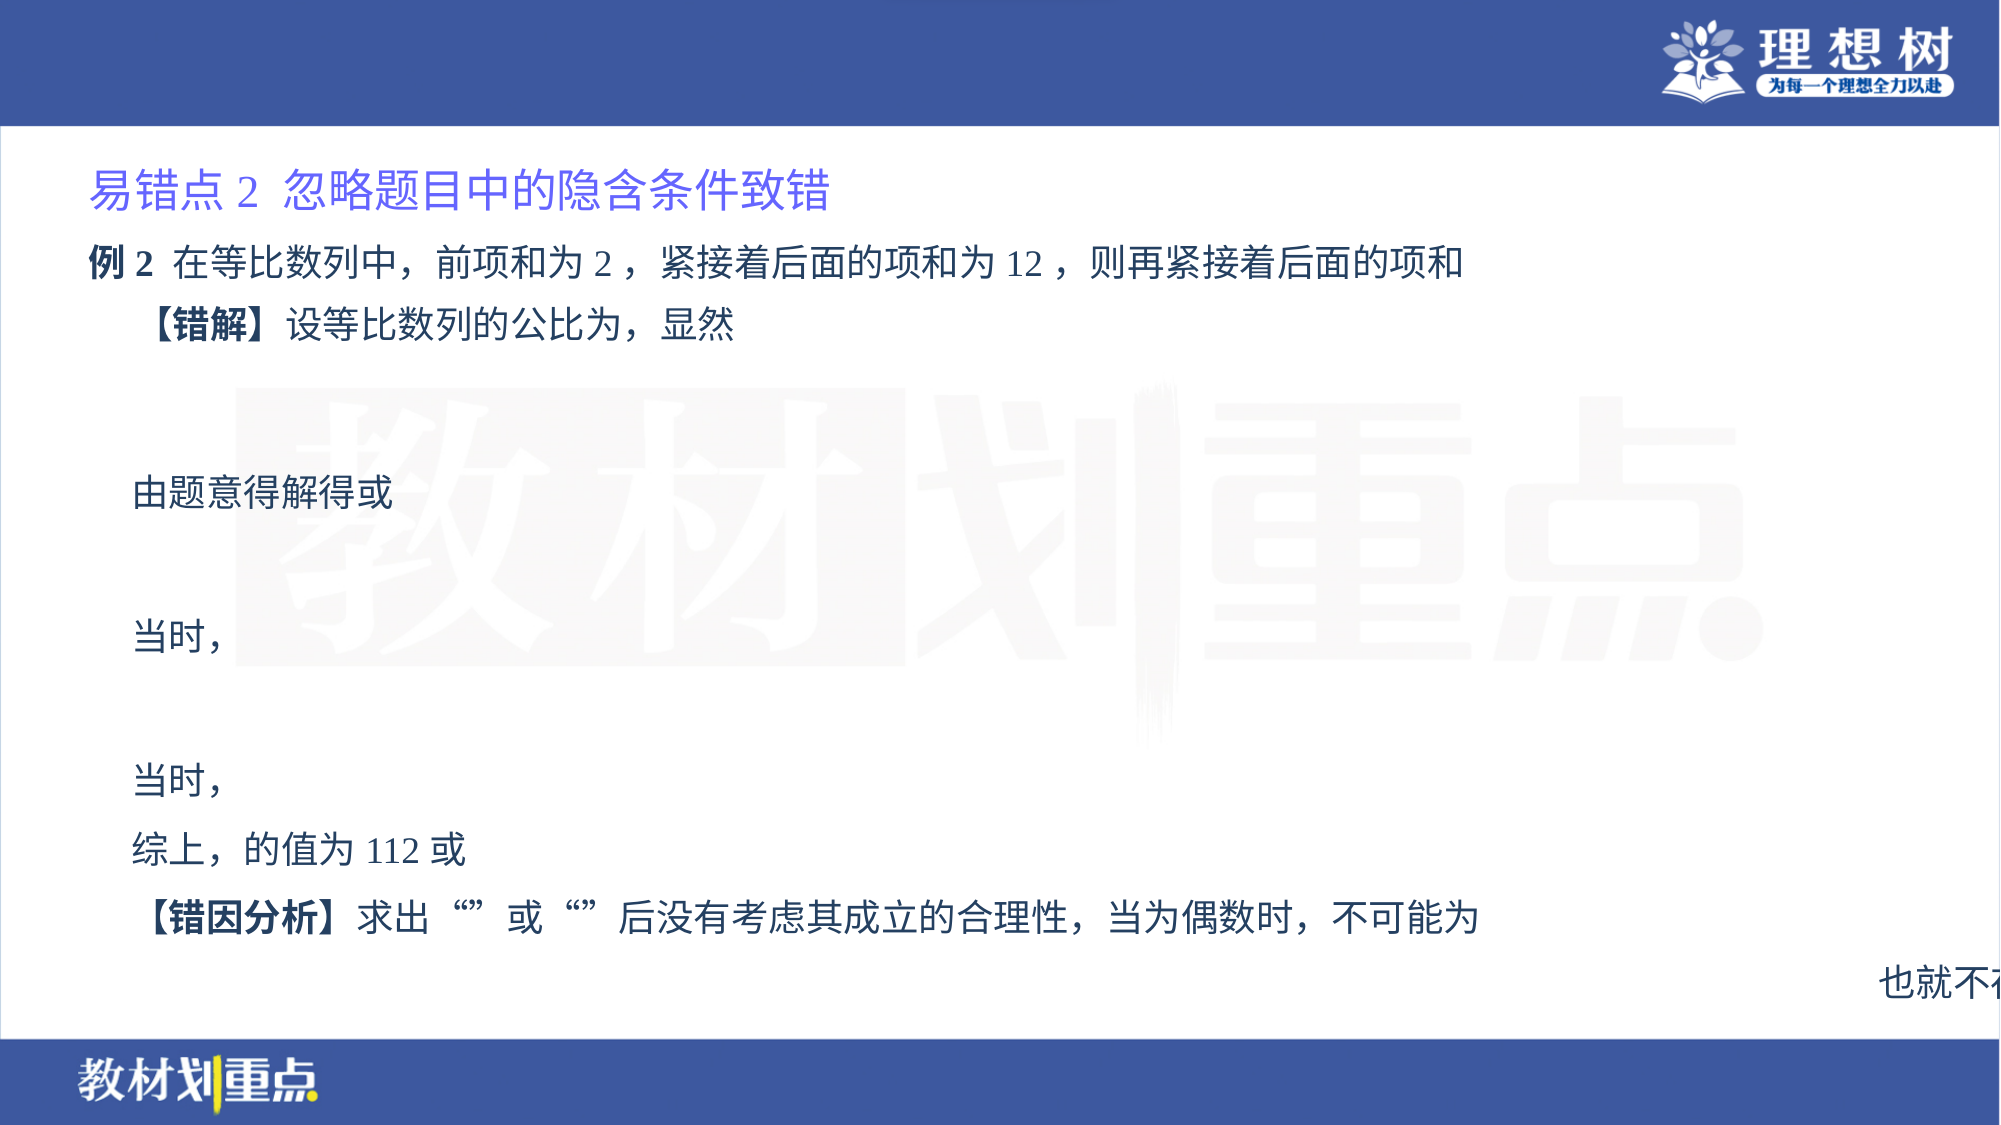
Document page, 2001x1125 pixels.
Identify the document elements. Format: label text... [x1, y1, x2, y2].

picture [0, 0, 2000, 1125]
text_box 易错点2 忽略题目中的隐含条件致错 [88, 135, 1911, 209]
